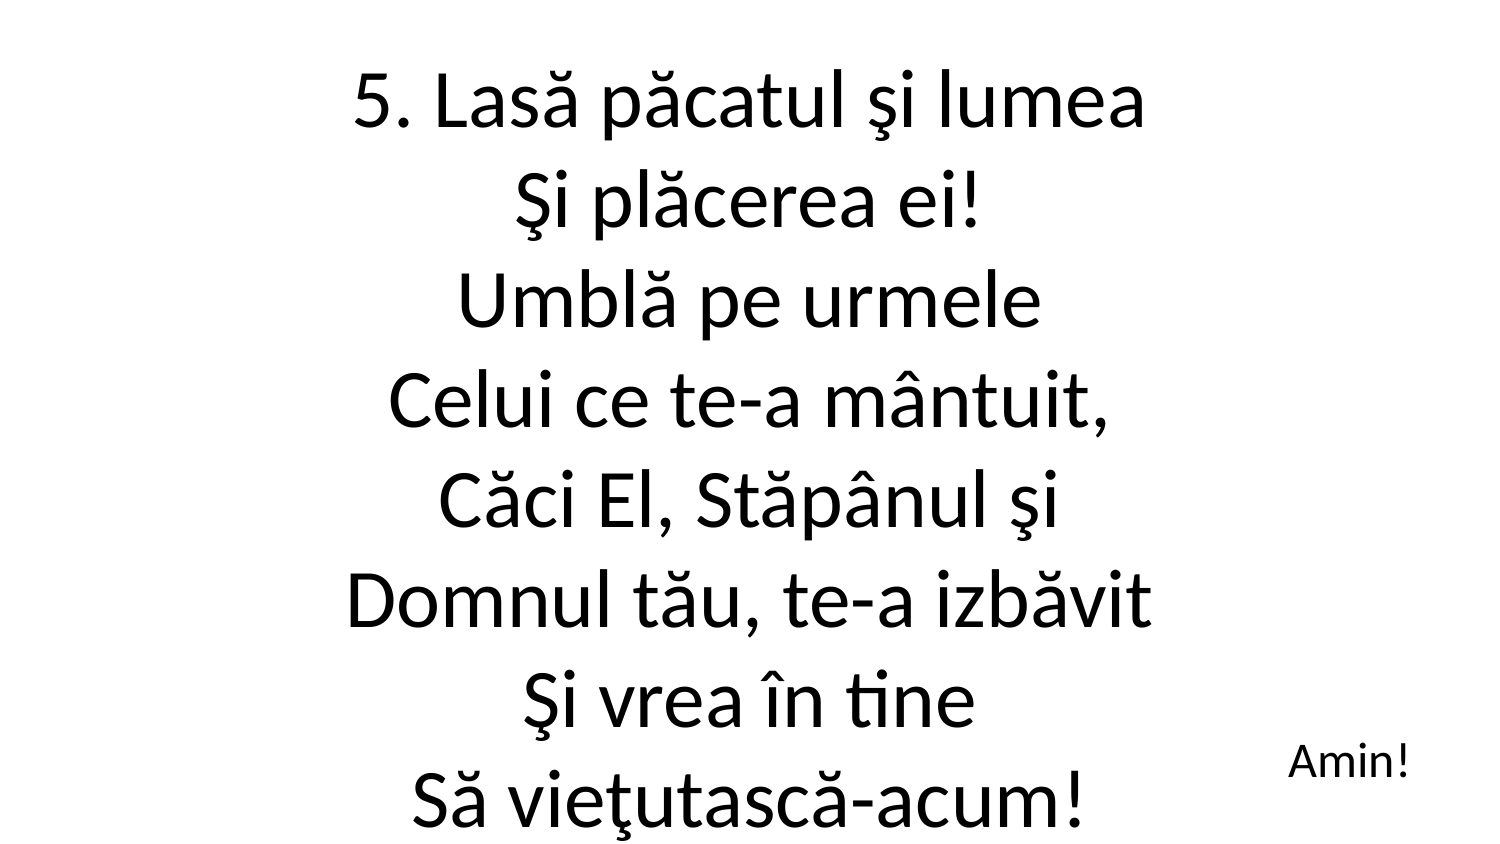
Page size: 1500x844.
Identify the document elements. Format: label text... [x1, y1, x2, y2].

text_box Amin! [1273, 674, 1427, 795]
text_box 5. Lasă păcatul şi lumea Şi plăcerea ei! Umblă pe urmele Celui ce te-a mântuit, Căci El, Stăpânul şi Domnul tău, te-a izbăvit Şi vrea în tine Să vieţutască-acum! [330, 0, 1170, 844]
